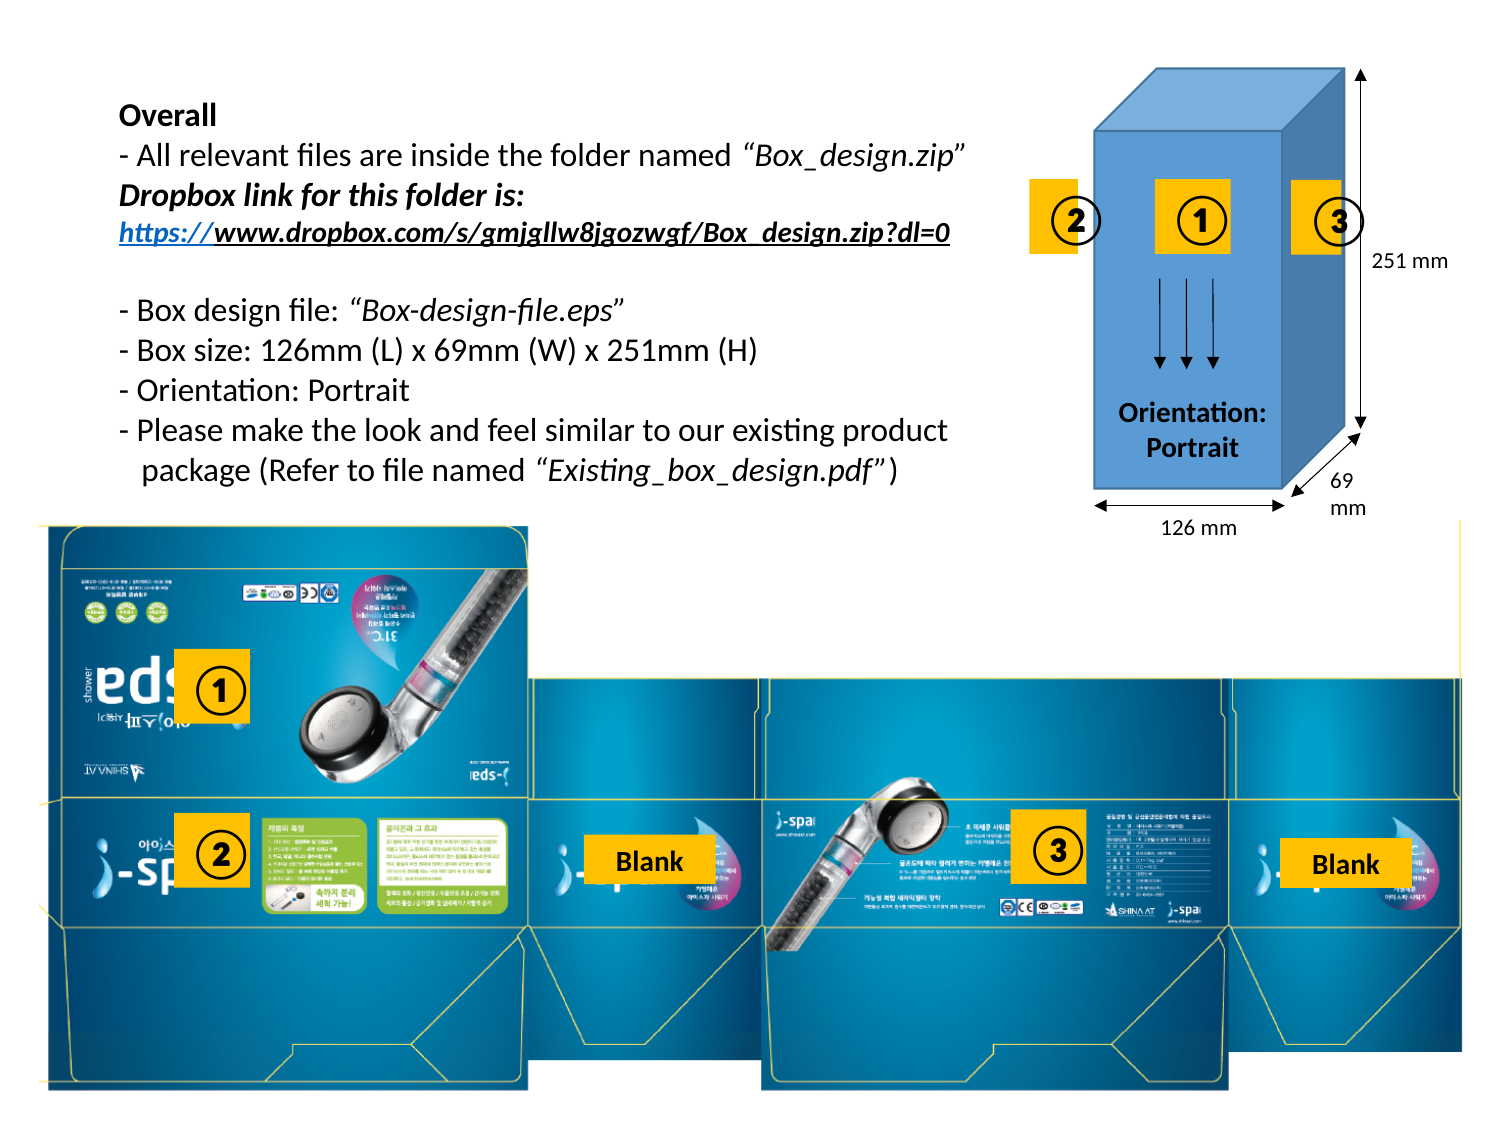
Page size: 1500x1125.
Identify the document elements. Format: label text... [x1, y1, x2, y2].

picture [39, 520, 1469, 1099]
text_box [1029, 68, 1468, 549]
text_box Overall - All relevant files are inside the folder named “Box_design.zip” Dropbox link for this folder is: https://www.dropbox.com/s/gmjgllw8jgozwgf/Box_design.zip?dl=0 - Box design file: “Box-design-file.eps” - Box size: 126mm (L) x 69mm (W) x 251mm (H) - Orientation: Portrait - Please make the look and feel similar to our existing product package (Refer to file named “Existing_box_design.pdf”) [104, 86, 1011, 496]
